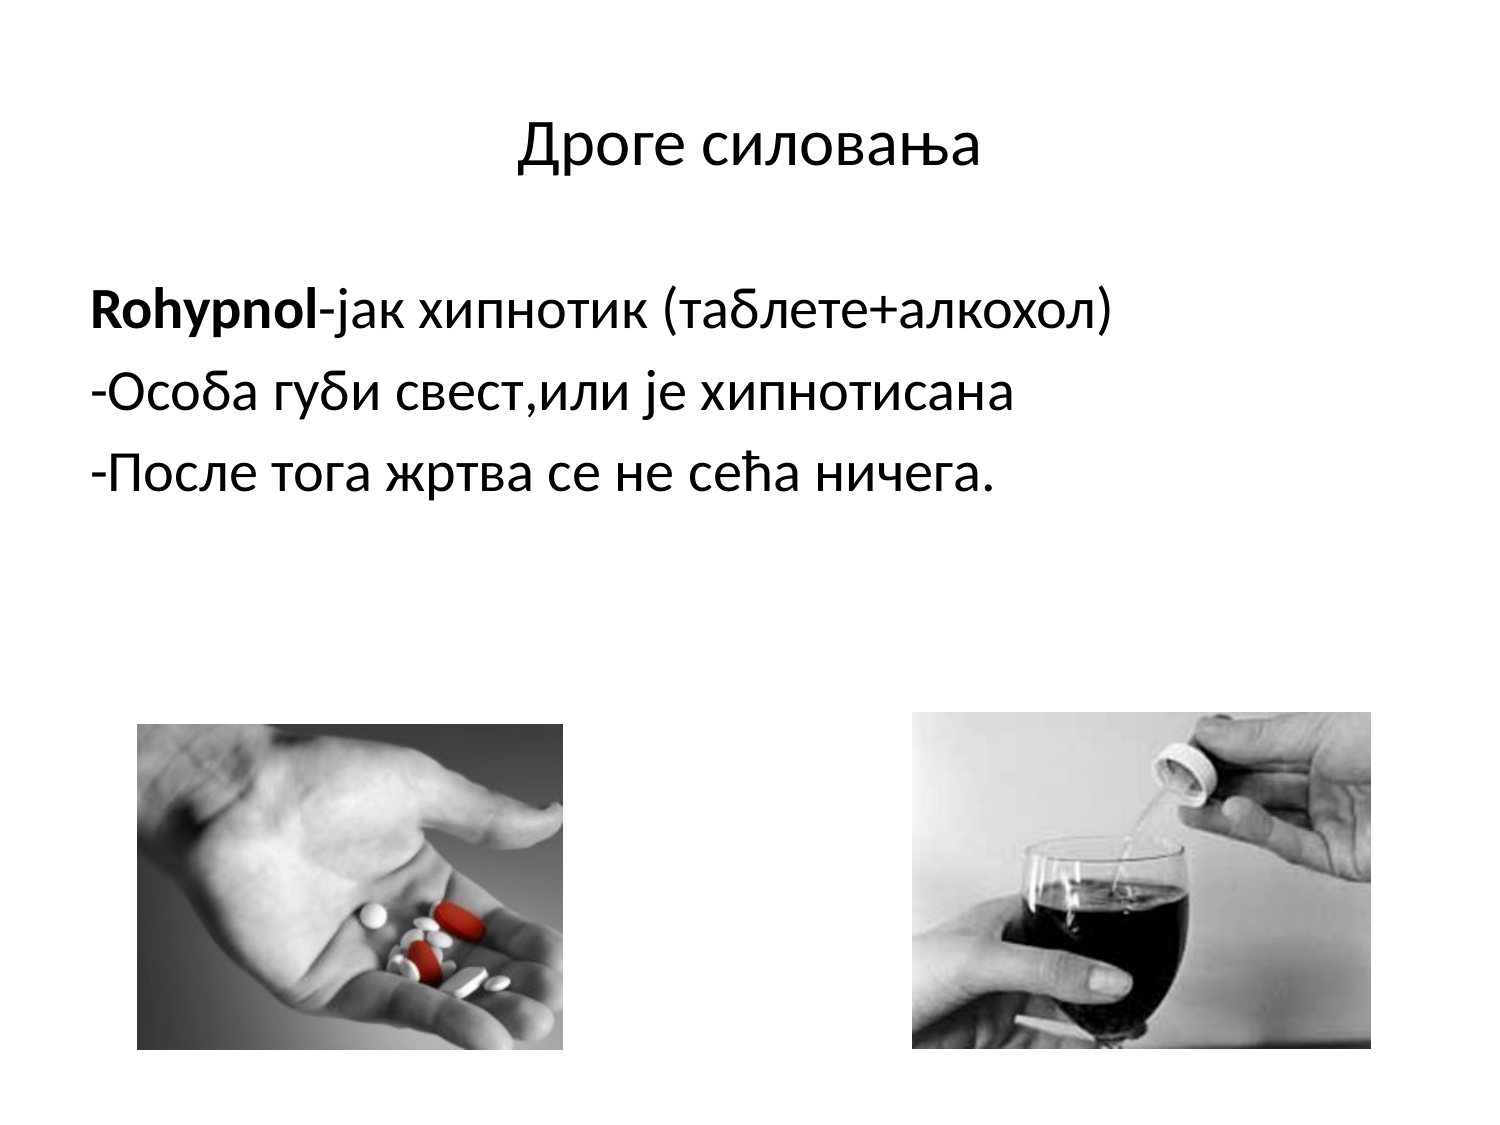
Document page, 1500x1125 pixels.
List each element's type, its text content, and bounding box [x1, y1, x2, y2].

list Rohypnol-јак хипнотик (таблете+алкохол) -Особа губи свест,или је хипнотисана -После тога жртва се не сећа ничега. [74, 262, 1426, 1006]
picture [912, 712, 1371, 1049]
title Дроге силовања [74, 44, 1426, 233]
picture [137, 724, 563, 1051]
